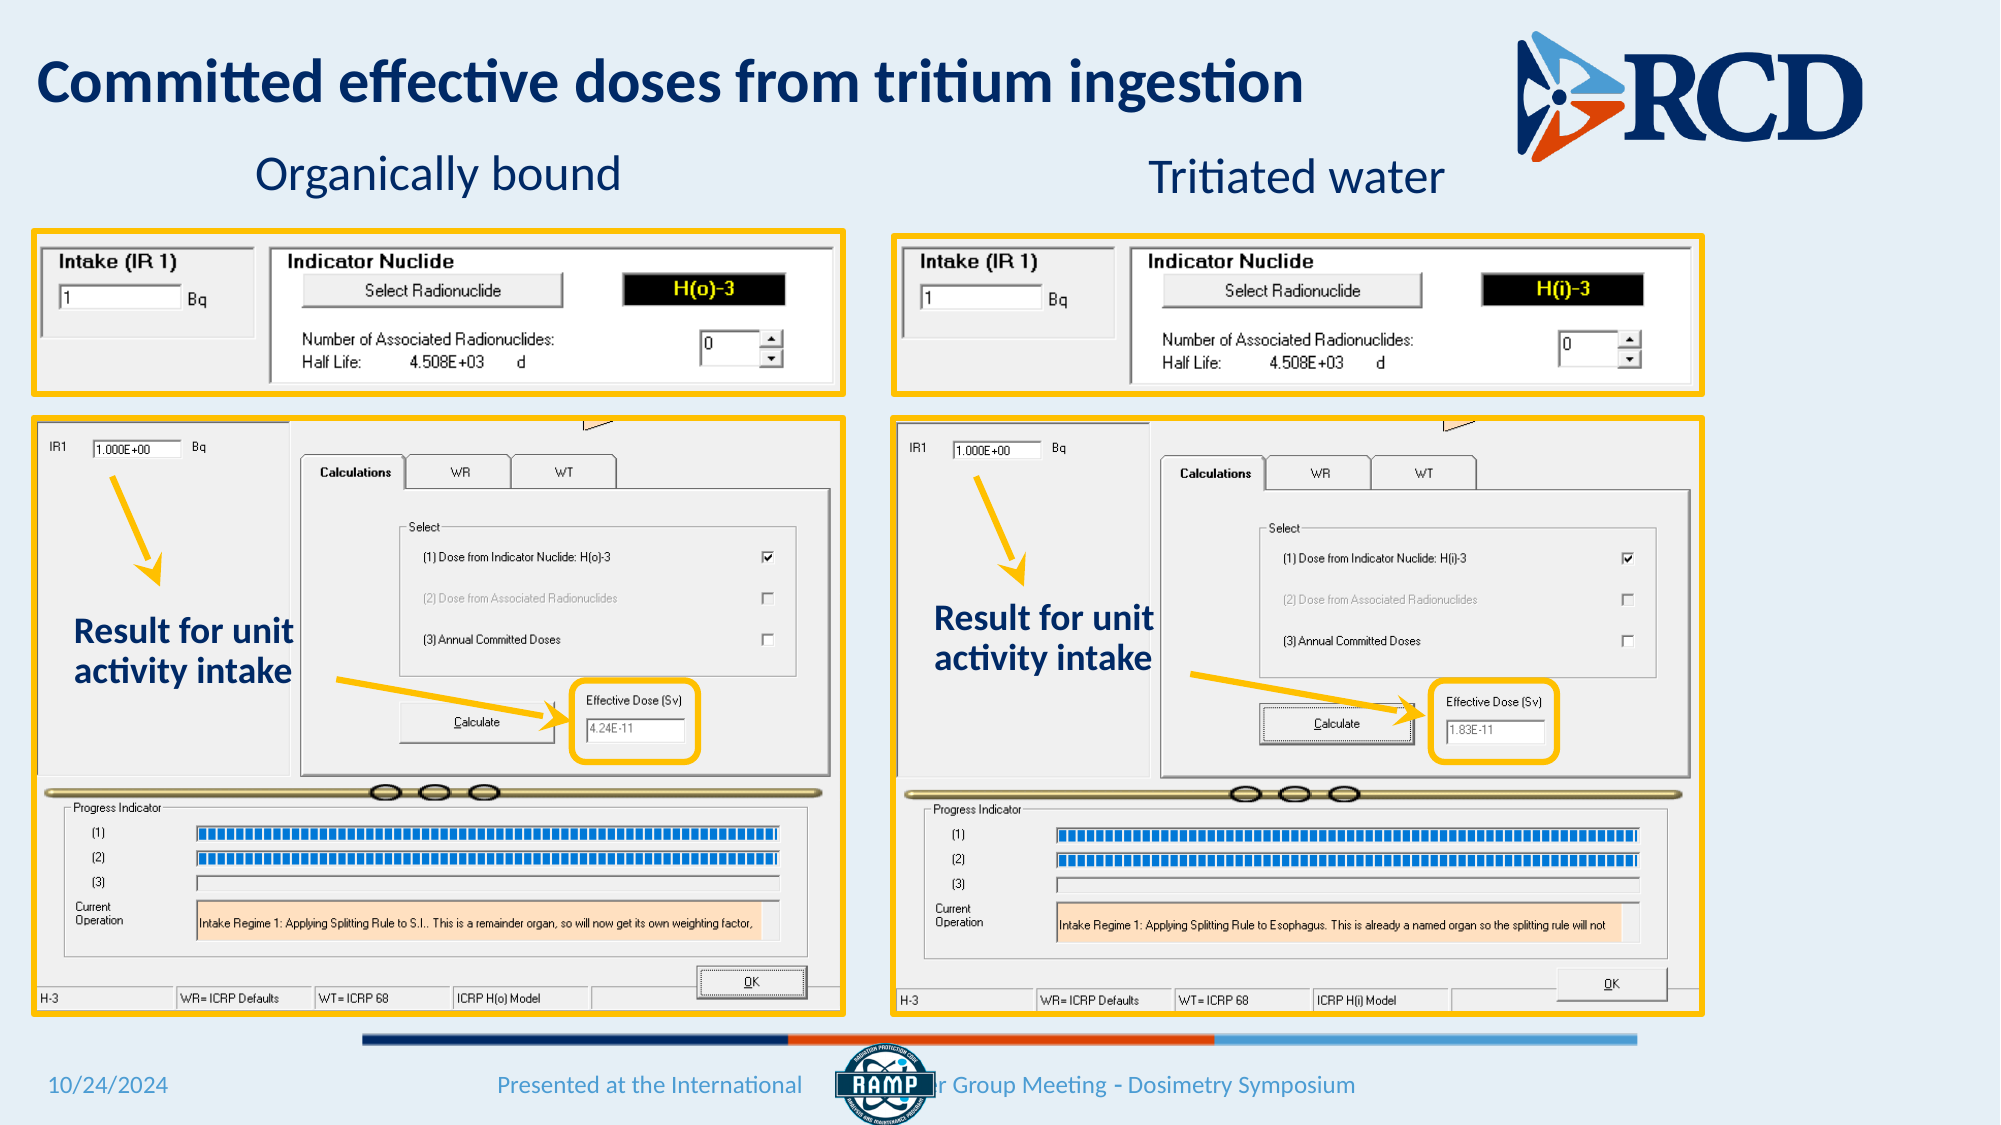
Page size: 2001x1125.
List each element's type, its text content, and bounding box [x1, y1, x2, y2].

text_box Committed effective doses from tritium ingestion [22, 34, 1367, 130]
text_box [112, 476, 160, 587]
picture [896, 238, 1699, 392]
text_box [336, 679, 572, 722]
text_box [976, 476, 1024, 587]
picture [36, 420, 841, 1011]
picture [864, 1116, 872, 1121]
picture [875, 1117, 905, 1125]
title Organically bound [36, 130, 841, 223]
picture [907, 1099, 922, 1116]
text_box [1190, 673, 1426, 716]
picture [896, 420, 1699, 1011]
picture [36, 234, 841, 391]
picture [835, 1035, 936, 1125]
text_box Tritiated water [895, 129, 1699, 226]
